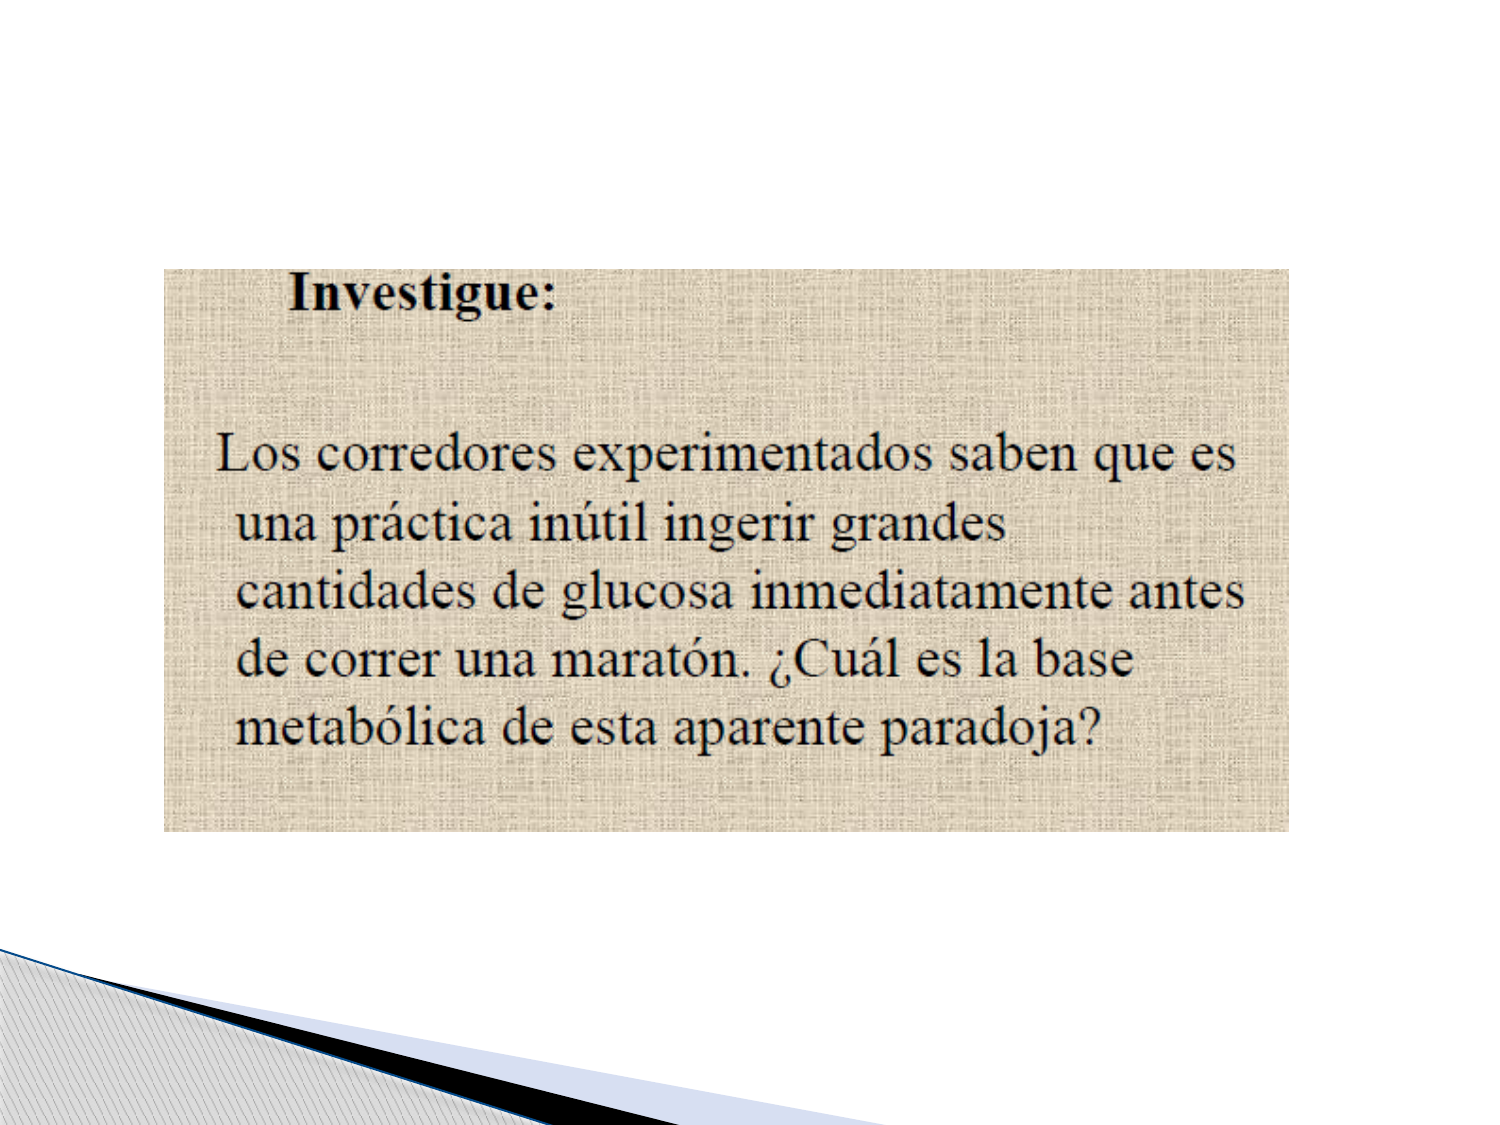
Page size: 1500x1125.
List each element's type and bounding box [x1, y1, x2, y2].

picture [163, 269, 1290, 833]
